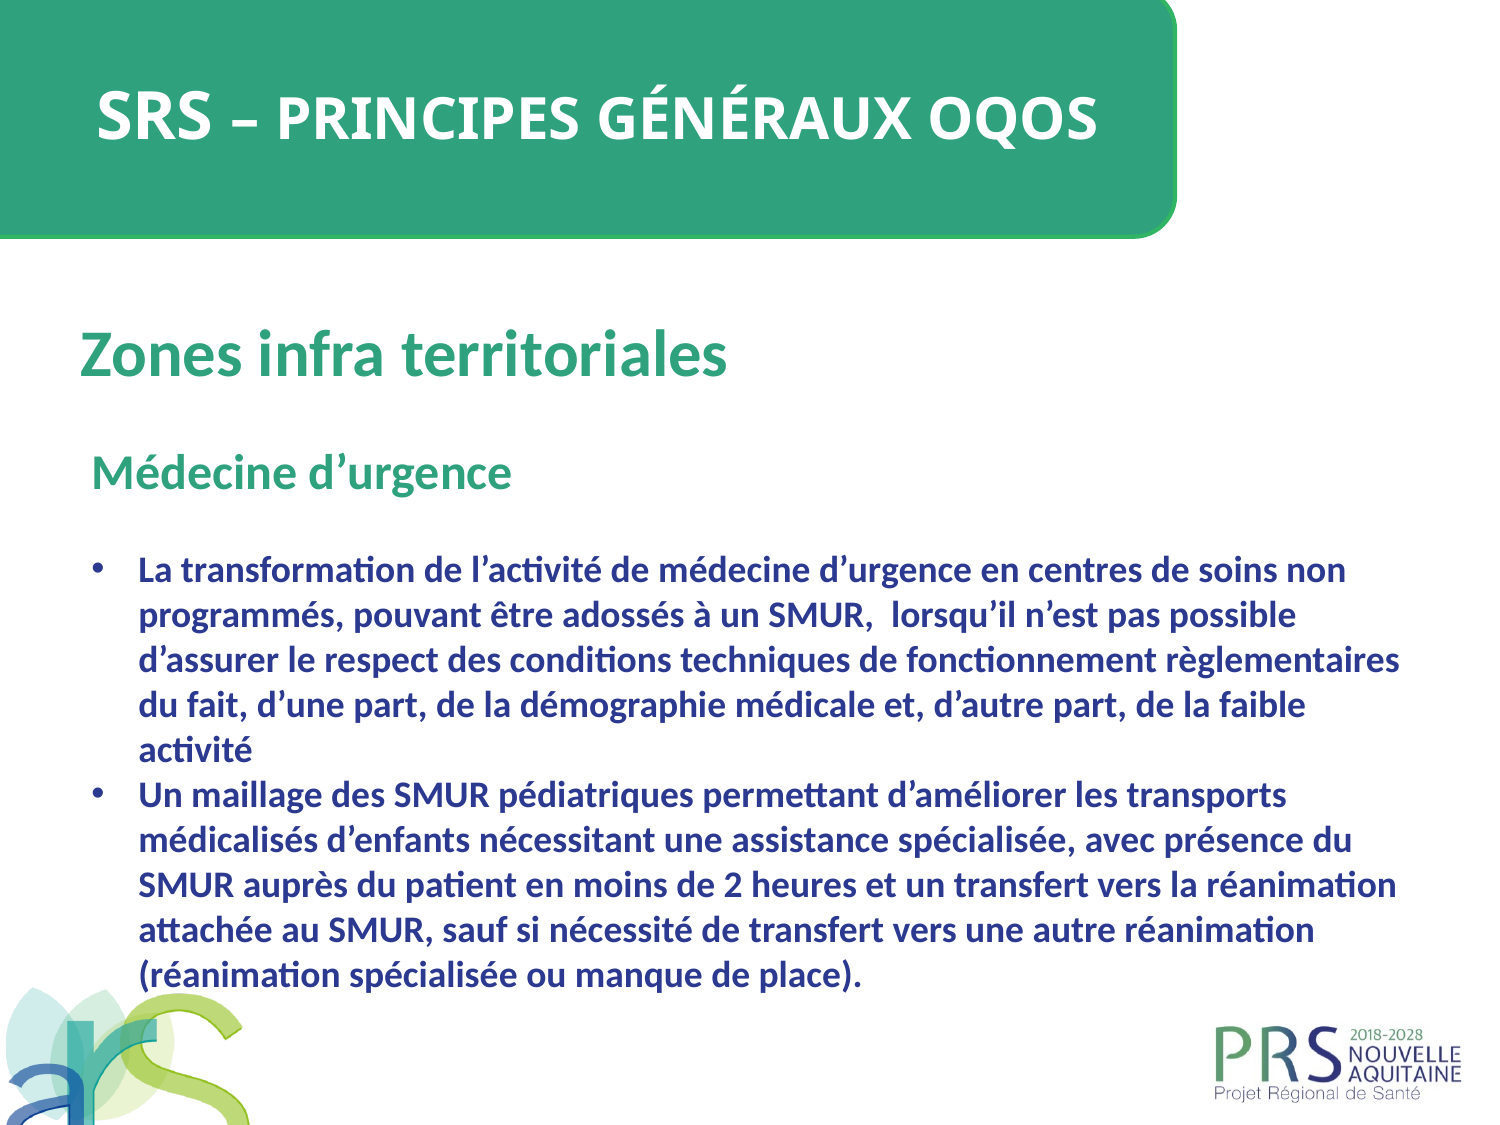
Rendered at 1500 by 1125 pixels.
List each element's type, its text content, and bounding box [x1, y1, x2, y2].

text_box [0, 0, 1176, 239]
text_box Médecine d’urgence La transformation de l’activité de médecine d’urgence en centres de soins non programmés, pouvant être adossés à un SMUR, lorsqu’il n’est pas possible d’assurer le respect des conditions techniques de fonctionnement règlementaires du fait, d’une part, de la démographie médicale et, d’autre part, de la faible activité Un maillage des SMUR pédiatriques permettant d’améliorer les transports médicalisés d’enfants nécessitant une assistance spécialisée, avec présence du SMUR auprès du patient en moins de 2 heures et un transfert vers la réanimation attachée au SMUR, sauf si nécessité de transfert vers une autre réanimation (réanimation spécialisée ou manque de place). [76, 432, 1436, 1063]
picture [1210, 1023, 1466, 1103]
text_box SRS – Principes généraux OQOS [29, 19, 1415, 207]
picture [5, 987, 250, 1125]
list Zones infra territoriales [64, 233, 1447, 533]
